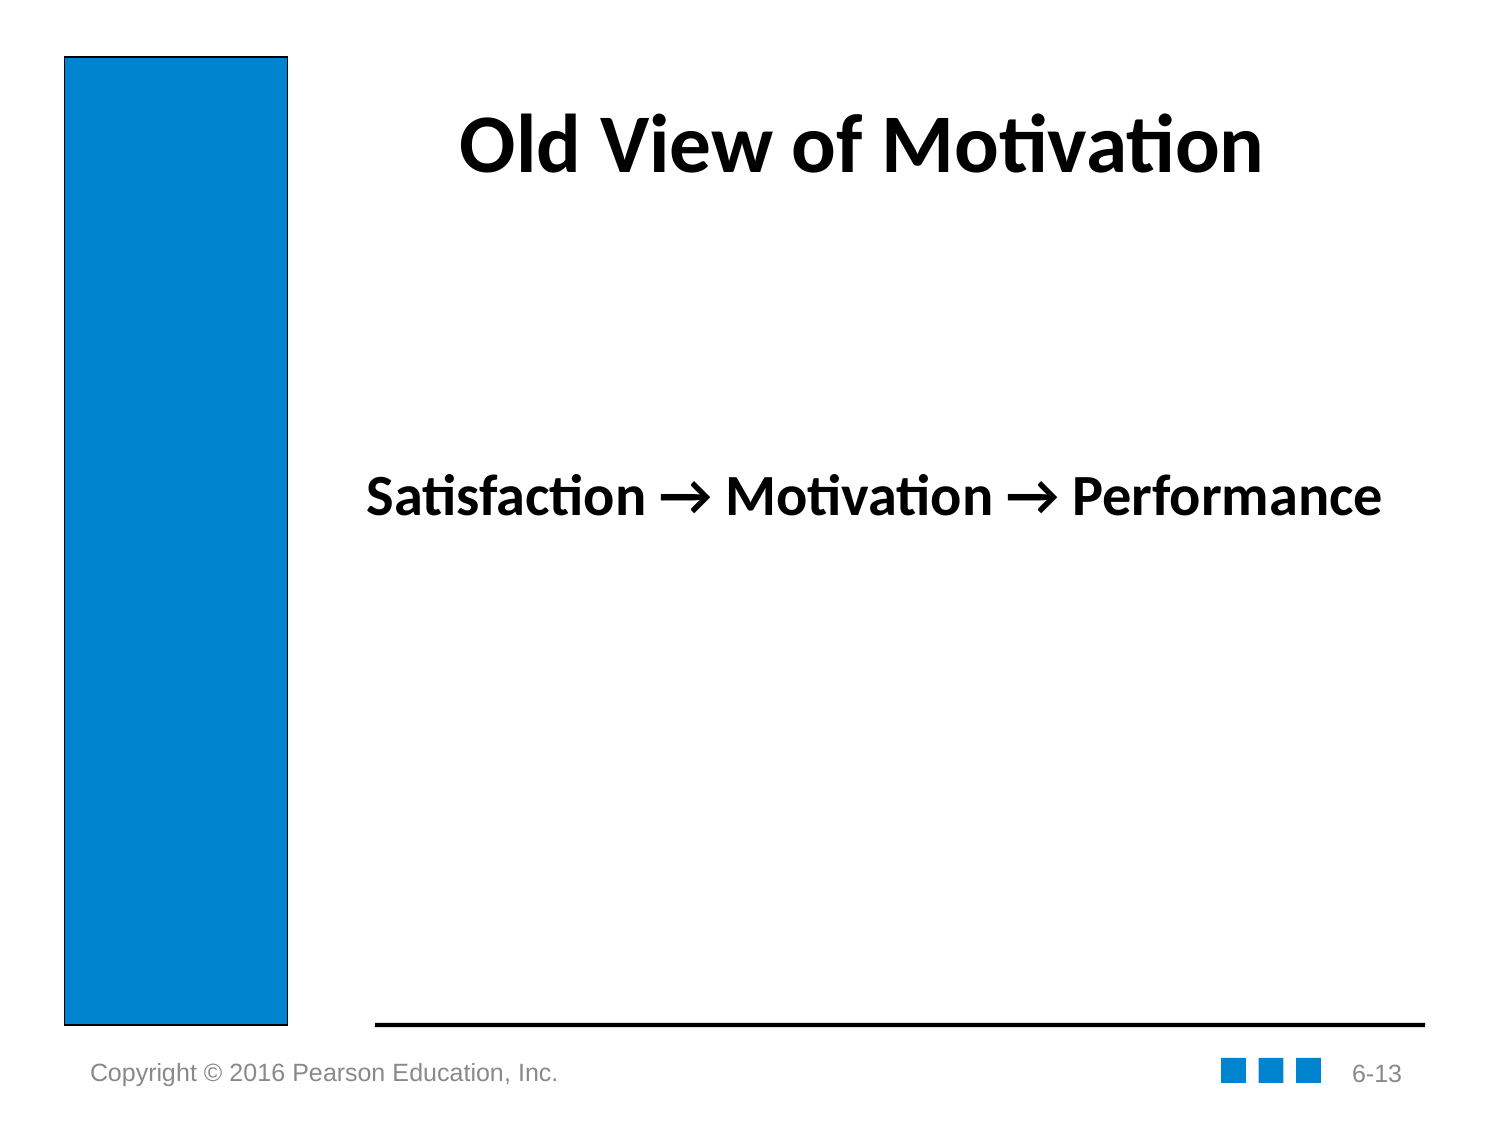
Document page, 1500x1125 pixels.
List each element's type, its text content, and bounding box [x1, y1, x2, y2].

text_box [1258, 1057, 1284, 1083]
text_box [1296, 1057, 1321, 1083]
text_box Copyright © 2016 Pearson Education, Inc. [75, 1055, 625, 1088]
list Satisfaction → Motivation → Performance [324, 450, 1425, 638]
text_box 6-13 [1333, 1050, 1421, 1095]
text_box [64, 56, 288, 1025]
title Old View of Motivation [300, 45, 1425, 233]
text_box [1221, 1057, 1246, 1083]
